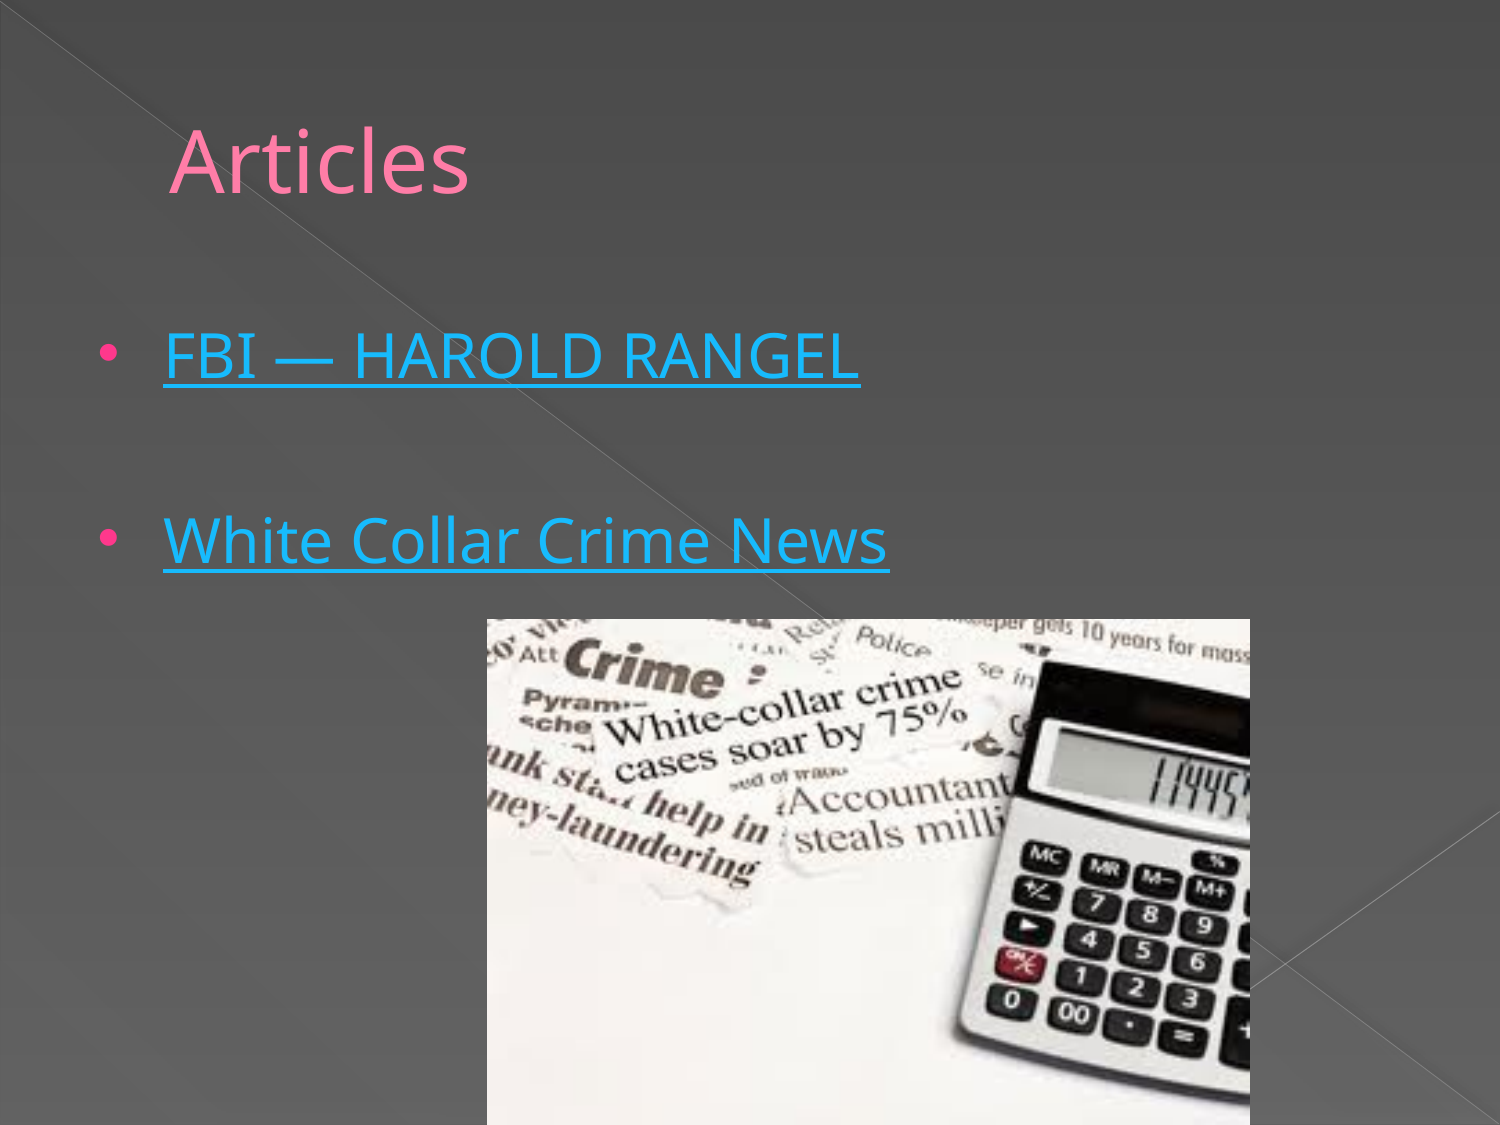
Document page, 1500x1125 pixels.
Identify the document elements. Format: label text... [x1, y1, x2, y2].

picture [487, 619, 1251, 1125]
title Articles [75, 43, 1425, 274]
list FBI — HAROLD RANGEL White Collar Crime News [75, 308, 1425, 1059]
